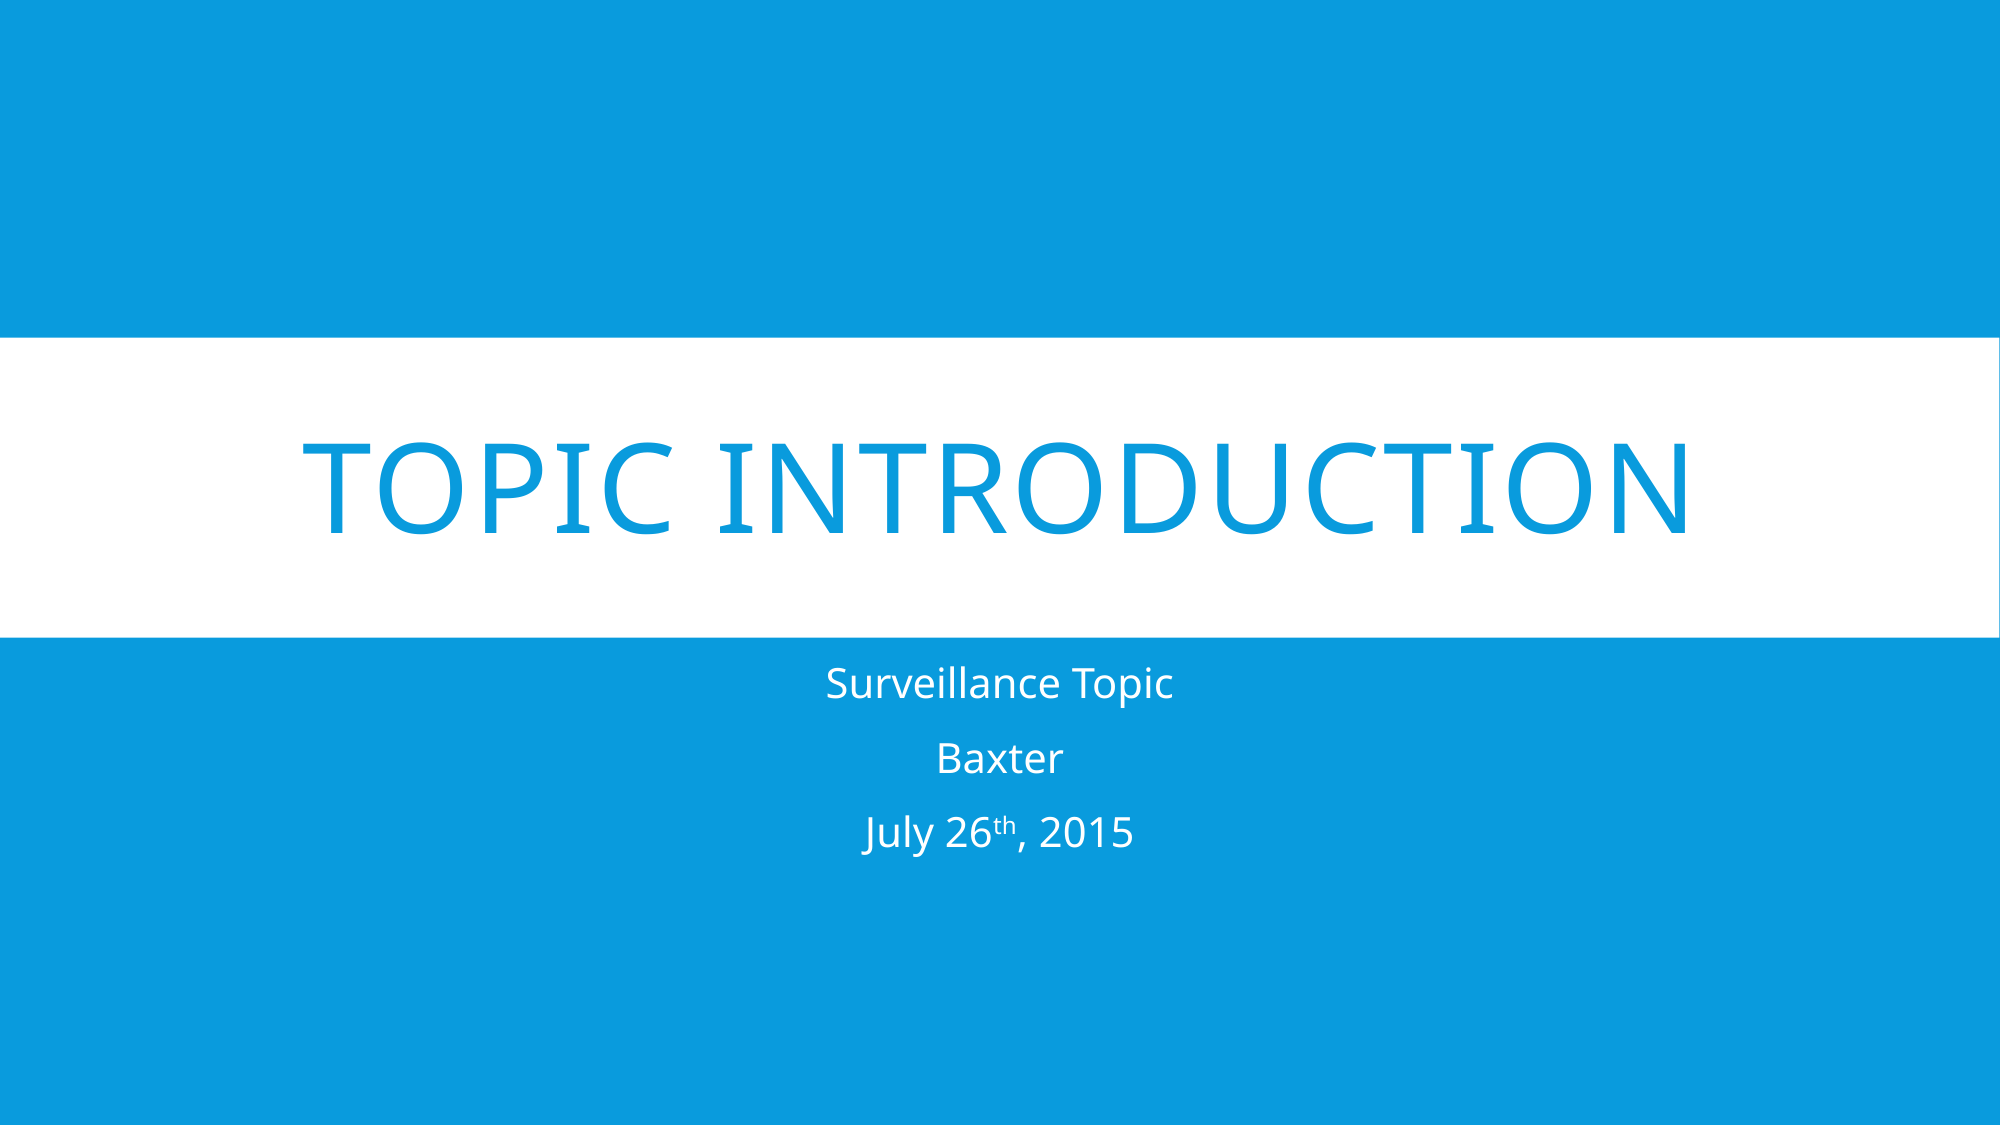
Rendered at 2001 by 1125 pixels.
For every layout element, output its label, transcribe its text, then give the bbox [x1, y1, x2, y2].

subtitle Surveillance Topic Baxter July 26th, 2015 [249, 655, 1750, 871]
title Topic Introduction [60, 355, 1942, 641]
